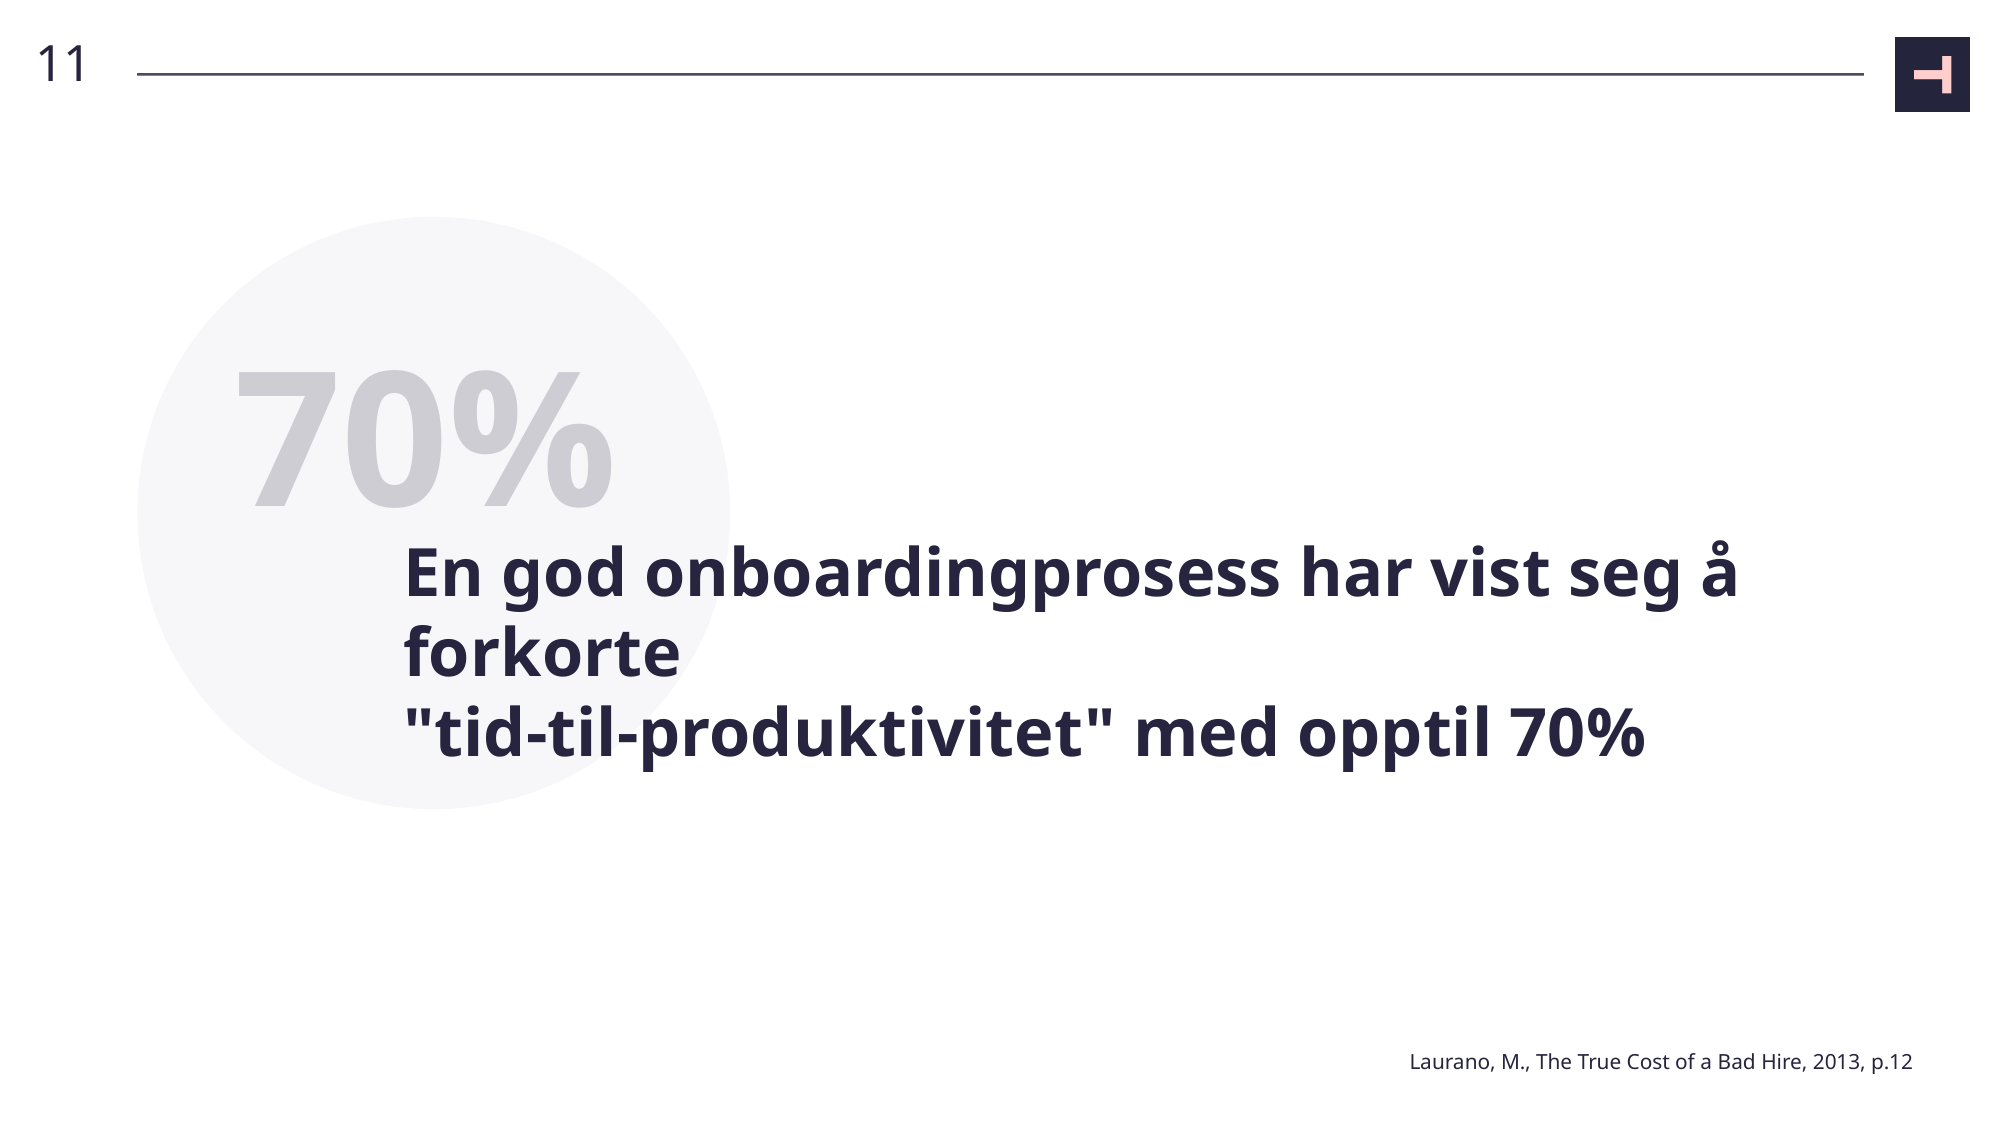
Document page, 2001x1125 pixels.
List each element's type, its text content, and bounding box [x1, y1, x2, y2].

title En god onboardingprosess har vist seg å forkorte "tid-til-produktivitet" med opptil 70% [403, 489, 1923, 810]
text_box Laurano, M., The True Cost of a Bad Hire, 2013, p.12 [1394, 1041, 1928, 1082]
text_box 70% [219, 311, 634, 552]
picture [1895, 37, 1970, 112]
text_box [136, 215, 731, 809]
slide_number 11 [35, 35, 138, 96]
